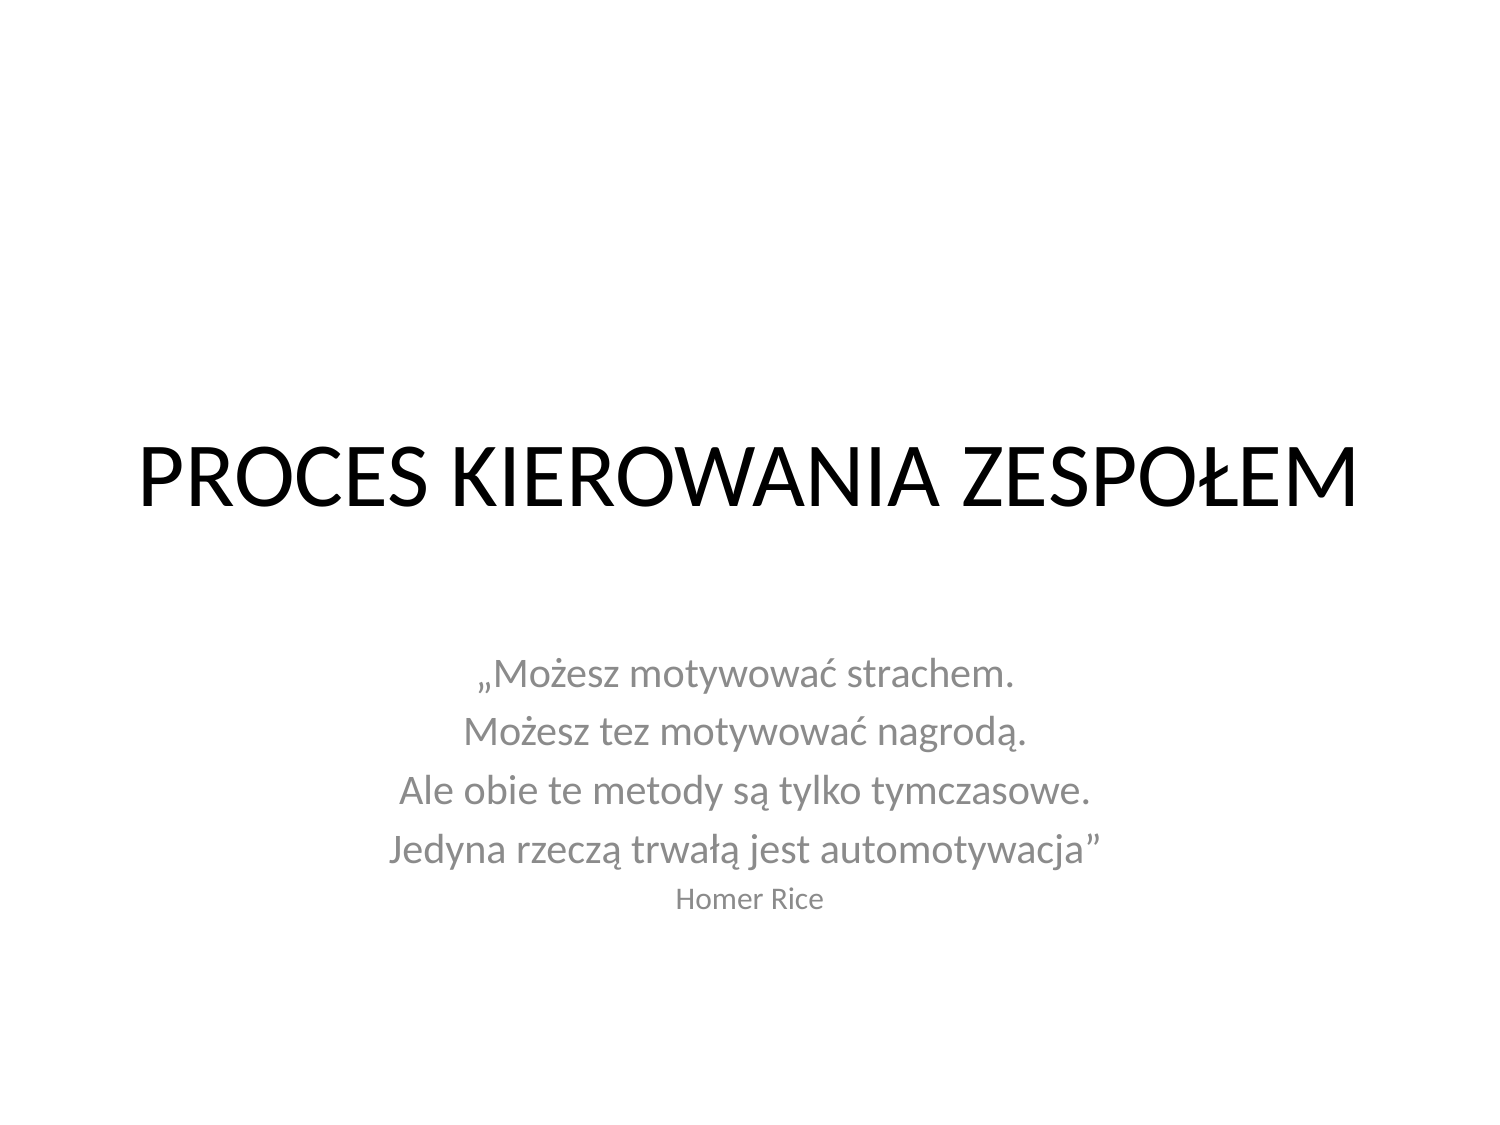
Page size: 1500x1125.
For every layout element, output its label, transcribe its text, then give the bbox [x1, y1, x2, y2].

title PROCES KIEROWANIA ZESPOŁEM [112, 349, 1388, 591]
subtitle „Możesz motywować strachem. Możesz tez motywować nagrodą. Ale obie te metody są tylko tymczasowe. Jedyna rzeczą trwałą jest automotywacja” Homer Rice [225, 637, 1275, 925]
